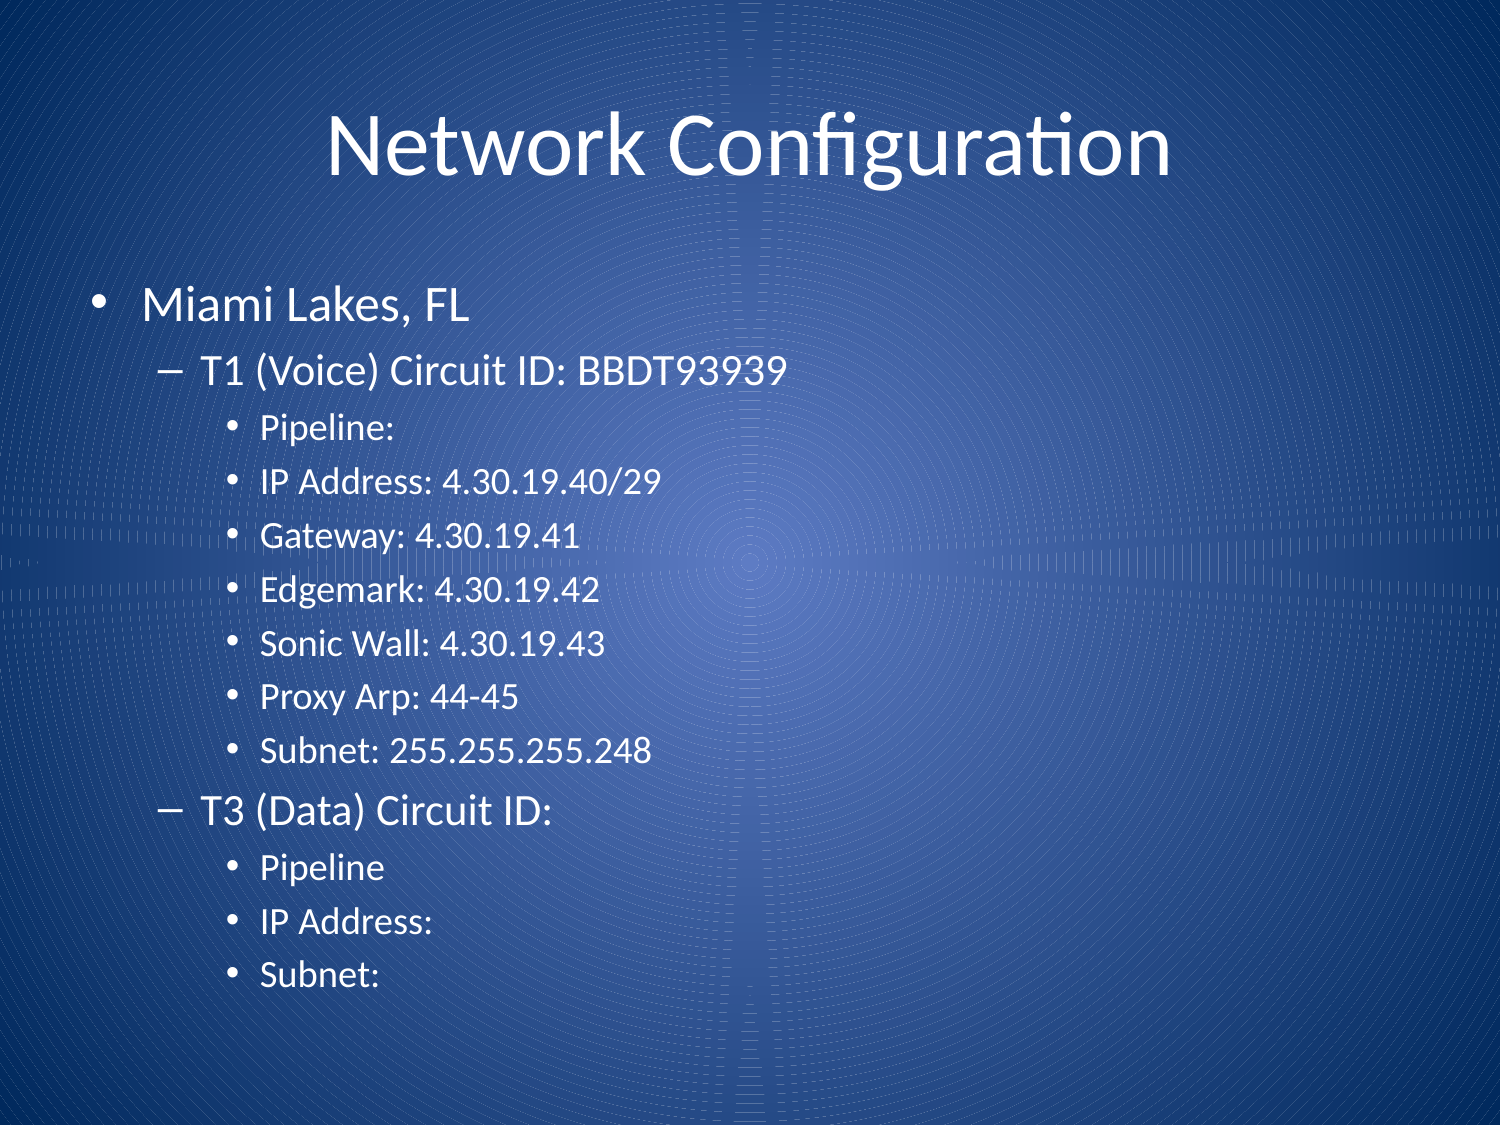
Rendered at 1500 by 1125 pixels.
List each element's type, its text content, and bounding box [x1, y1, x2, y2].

title Network Configuration [75, 45, 1425, 233]
list Miami Lakes, FL T1 (Voice) Circuit ID: BBDT93939 Pipeline: IP Address: 4.30.19.40/29 Gateway: 4.30.19.41 Edgemark: 4.30.19.42 Sonic Wall: 4.30.19.43 Proxy Arp: 44-45 Subnet: 255.255.255.248 T3 (Data) Circuit ID: Pipeline IP Address: Subnet: [75, 262, 1425, 1005]
